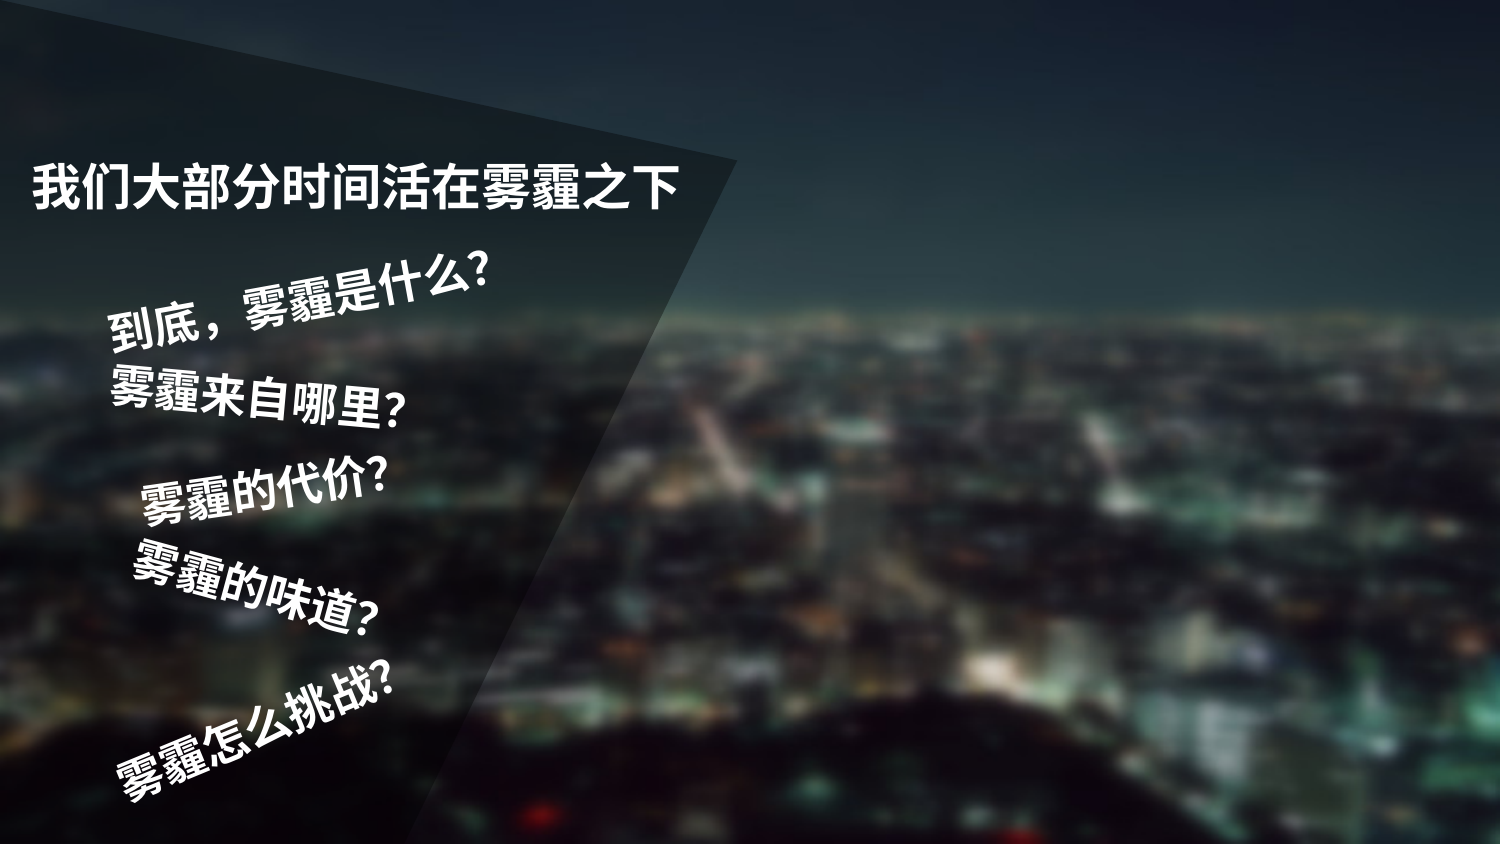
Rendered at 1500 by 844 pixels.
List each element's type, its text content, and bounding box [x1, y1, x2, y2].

text_box 雾霾怎么挑战？ [92, 624, 442, 823]
text_box 雾霾的味道？ [111, 523, 424, 650]
text_box 雾霾来自哪里？ [92, 347, 447, 449]
text_box 雾霾的代价？ [121, 430, 433, 544]
text_box 到底，雾霾是什么？ [87, 224, 535, 356]
picture [15, 0, 1500, 844]
text_box [0, 0, 740, 844]
text_box 我们大部分时间活在雾霾之下 [16, 147, 697, 223]
